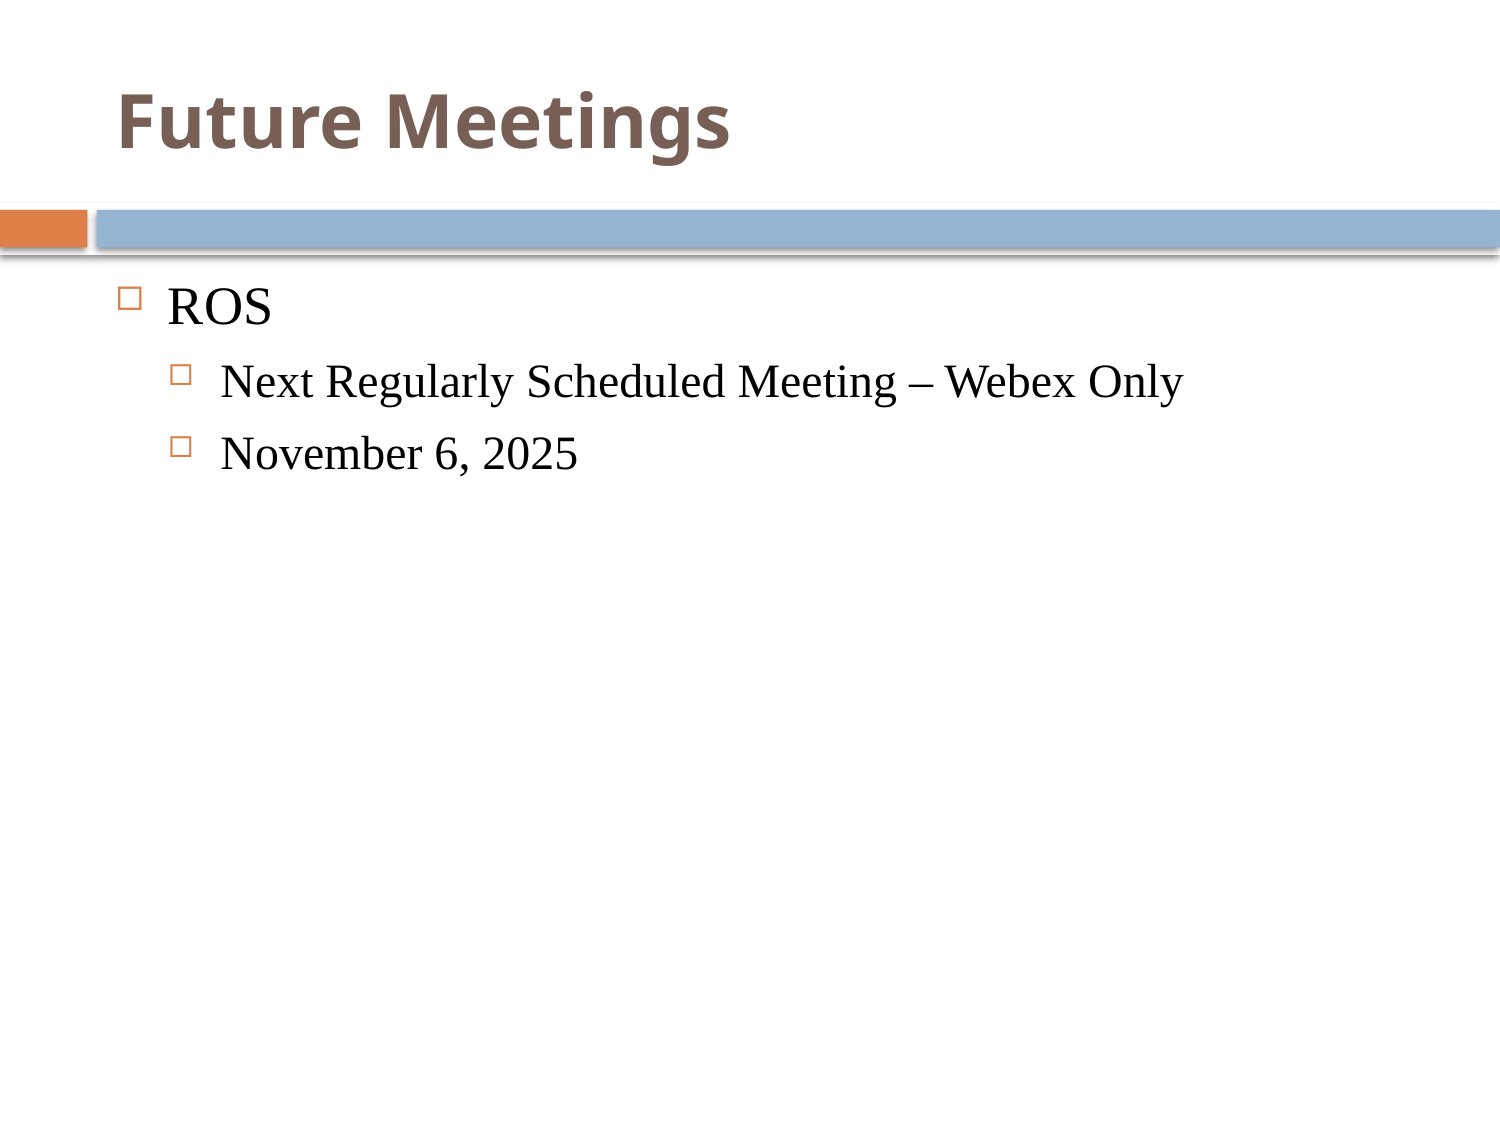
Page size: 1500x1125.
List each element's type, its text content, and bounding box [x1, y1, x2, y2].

list ROS Next Regularly Scheduled Meeting – Webex Only November 6, 2025 [100, 262, 1439, 1001]
title Future Meetings [100, 37, 1439, 201]
